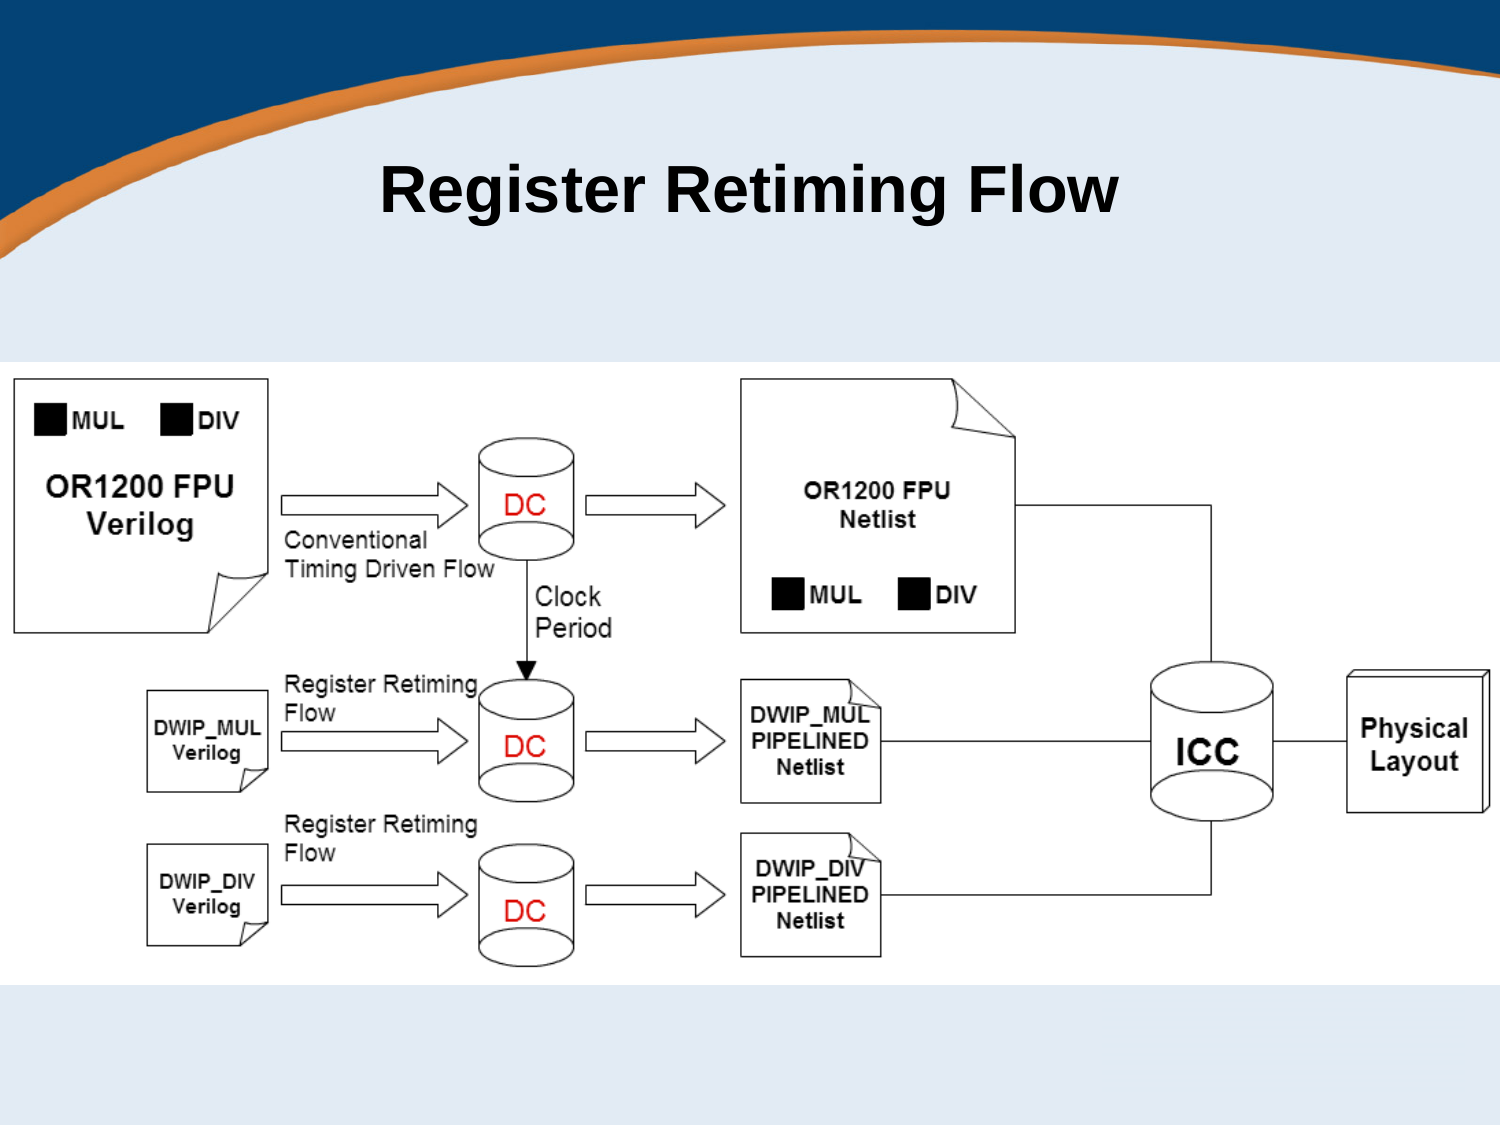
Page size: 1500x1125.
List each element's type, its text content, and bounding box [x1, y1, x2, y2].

picture [0, 0, 1500, 1125]
title Register Retiming Flow [75, 92, 1425, 280]
